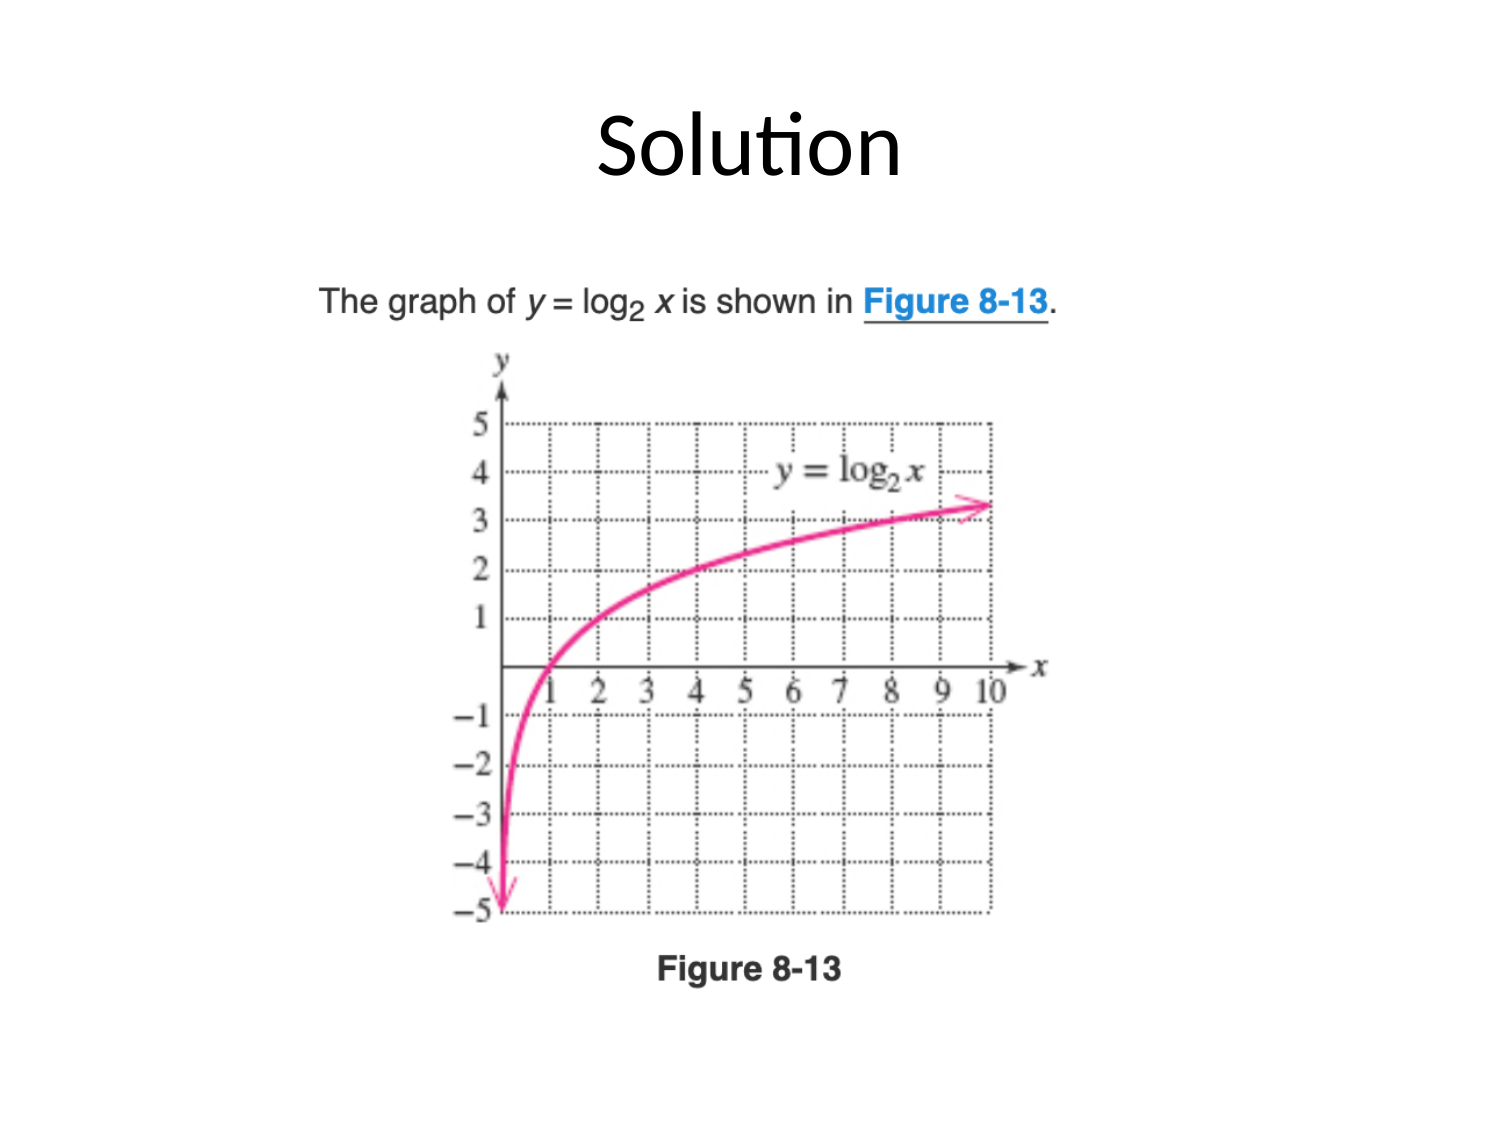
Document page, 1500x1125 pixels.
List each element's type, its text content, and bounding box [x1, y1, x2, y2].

title Solution [75, 45, 1425, 233]
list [74, 262, 1426, 1006]
